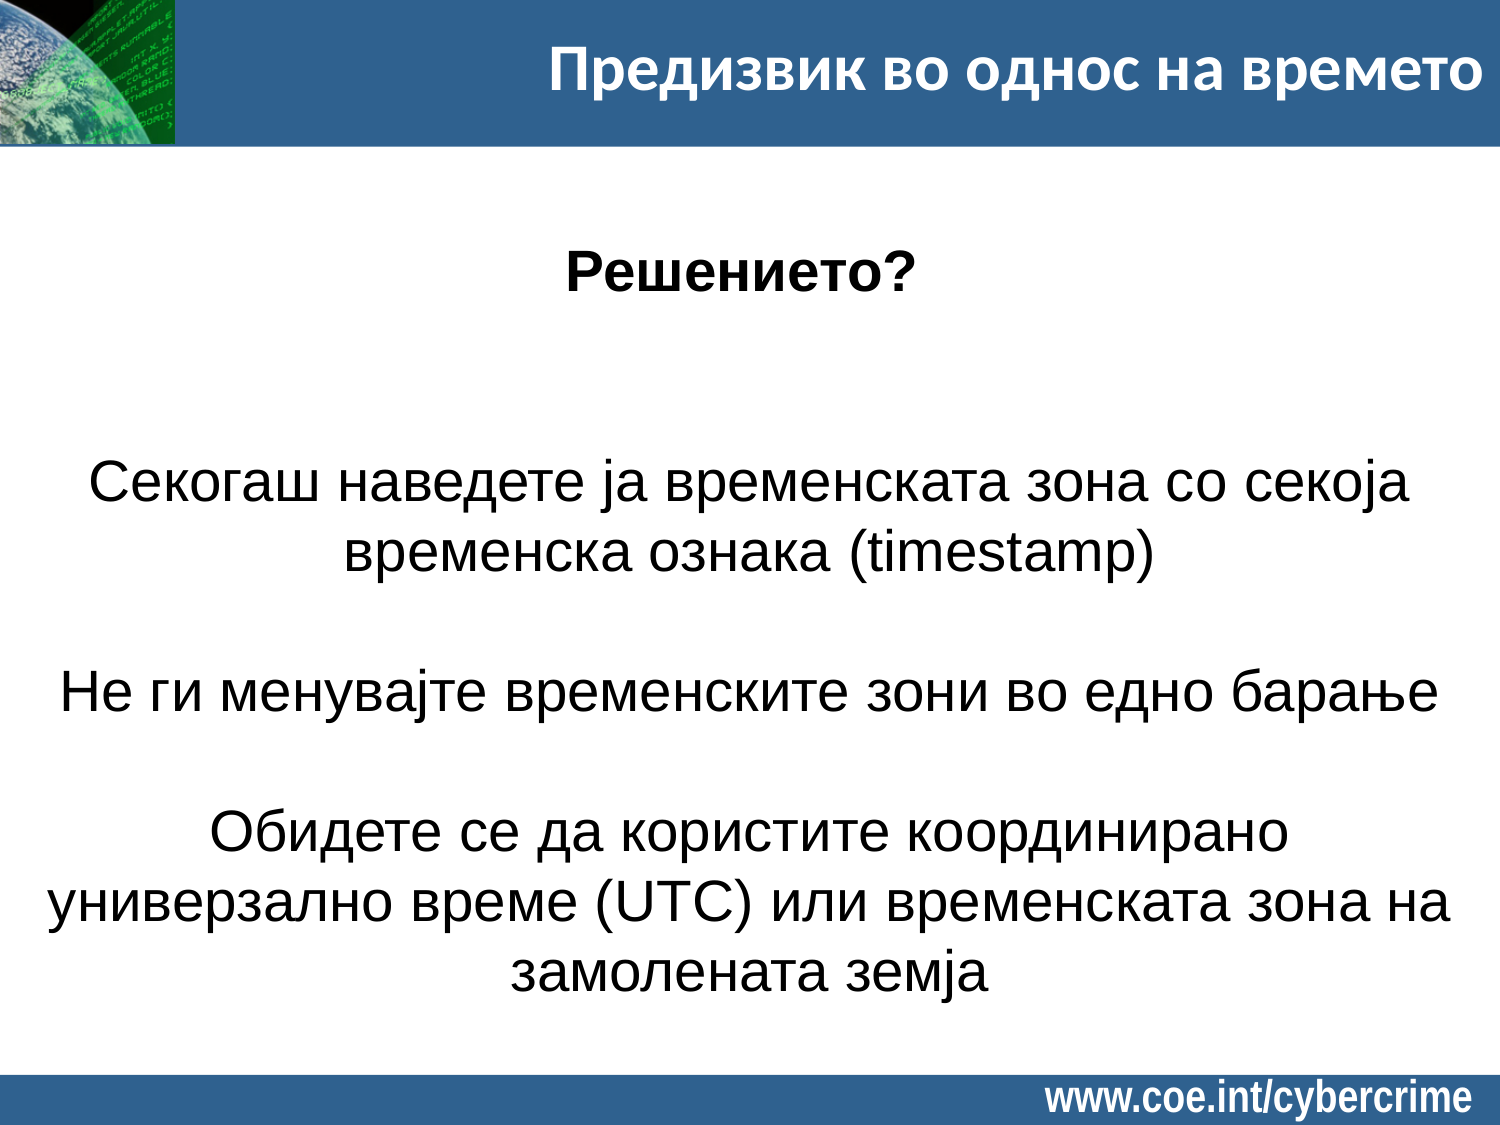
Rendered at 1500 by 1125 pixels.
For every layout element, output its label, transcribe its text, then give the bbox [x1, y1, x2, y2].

text_box Предизвик во однос на времето [177, 0, 1500, 149]
text_box www.coe.int/cybercrime [1030, 1059, 1500, 1125]
text_box [0, 1073, 1030, 1125]
picture [0, 0, 175, 144]
text_box Решението? Секогаш наведете ја временската зона со секоја временска ознака (timestamp) Не ги менувајте временските зони во едно барање Обидете се да користите координирано универзално време (UTC) или временската зона на замолената земја [19, 156, 1481, 1011]
